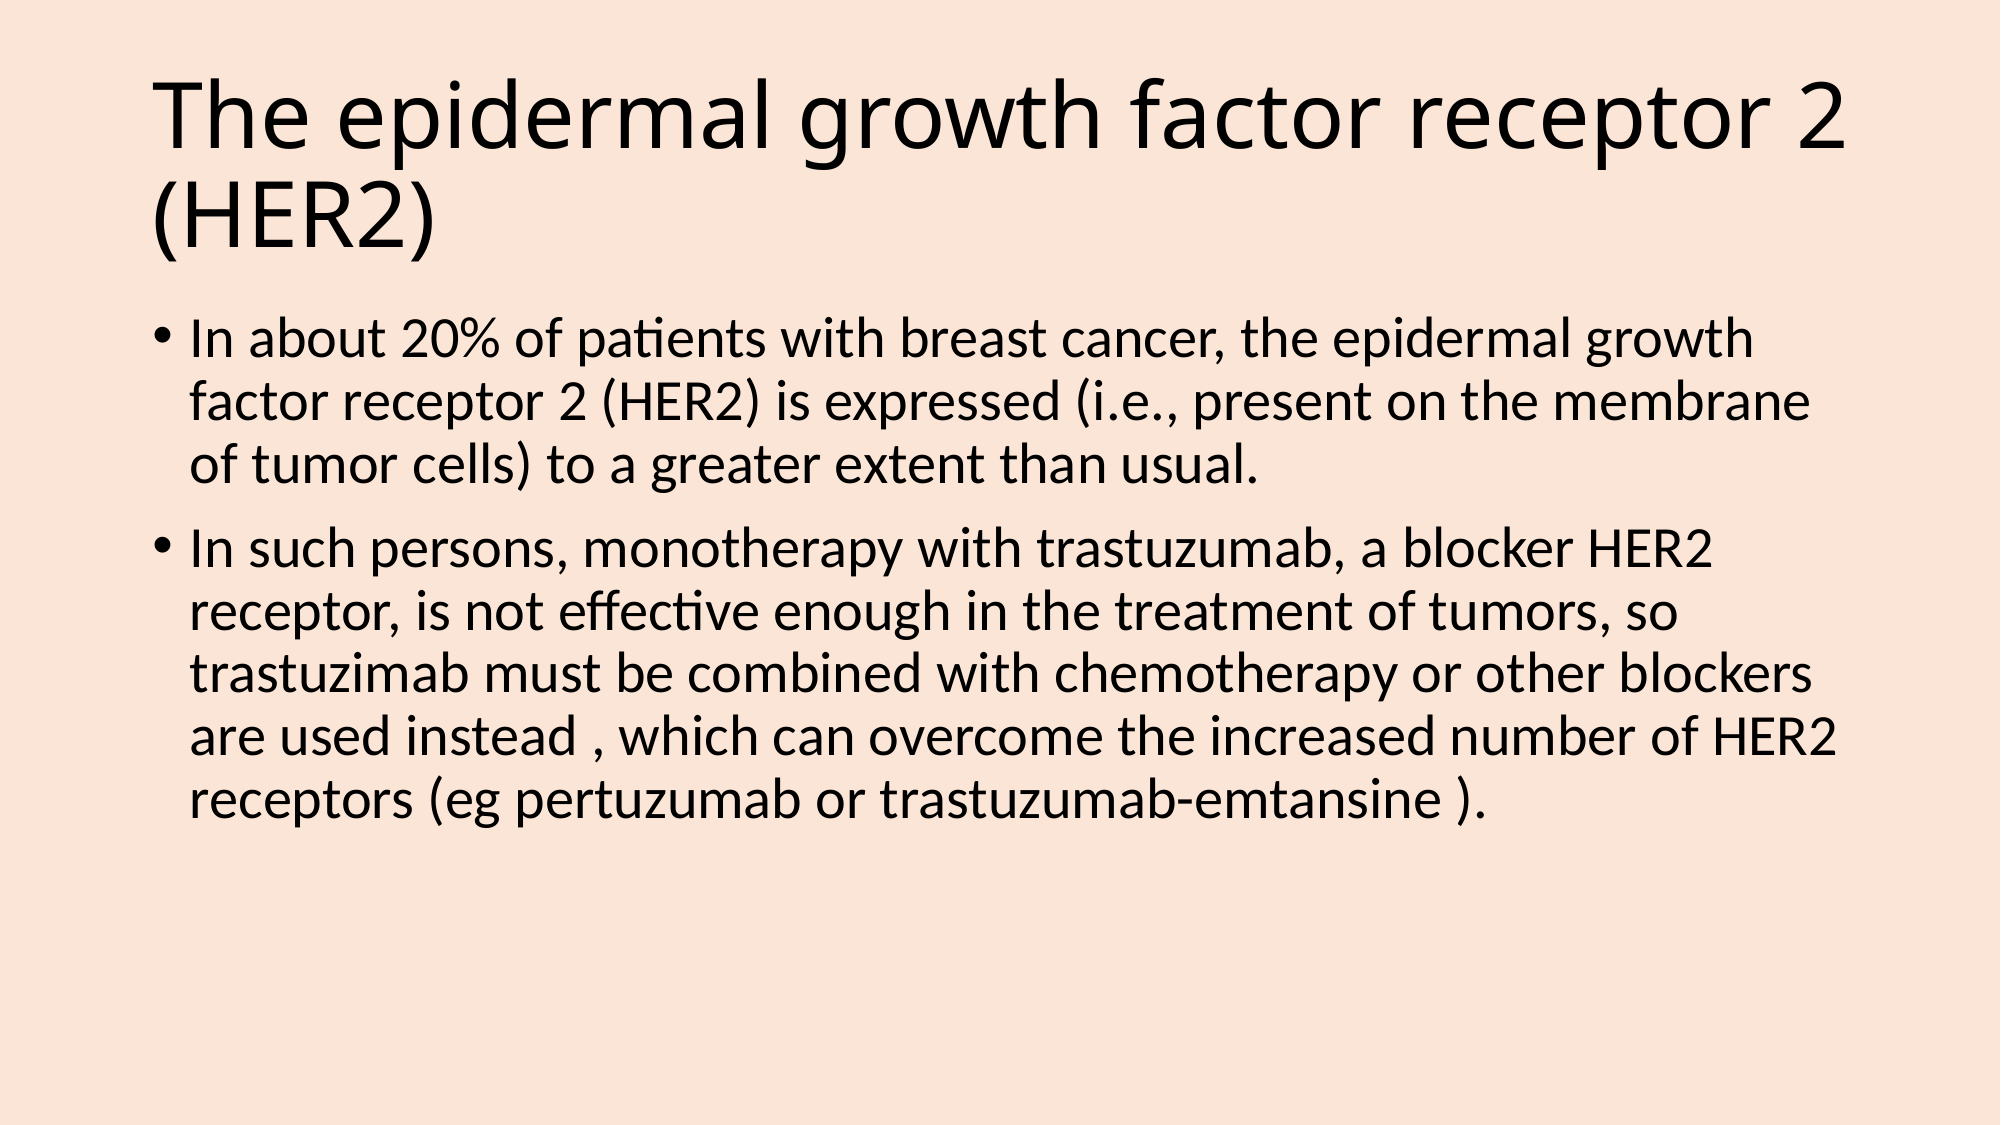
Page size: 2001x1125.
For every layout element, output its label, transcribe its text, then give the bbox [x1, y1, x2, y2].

title The epidermal growth factor receptor 2 (HER2) [137, 59, 1901, 278]
list In about 20% of patients with breast cancer, the epidermal growth factor receptor 2 (HER2) is expressed (i.e., present on the membrane of tumor cells) to a greater extent than usual. In such persons, monotherapy with trastuzumab, a blocker HER2 receptor, is not effective enough in the treatment of tumors, so trastuzimab must be combined with chemotherapy or other blockers are used instead , which can overcome the increased number of HER2 receptors (eg pertuzumab or trastuzumab-emtansine ). [137, 299, 1863, 1014]
